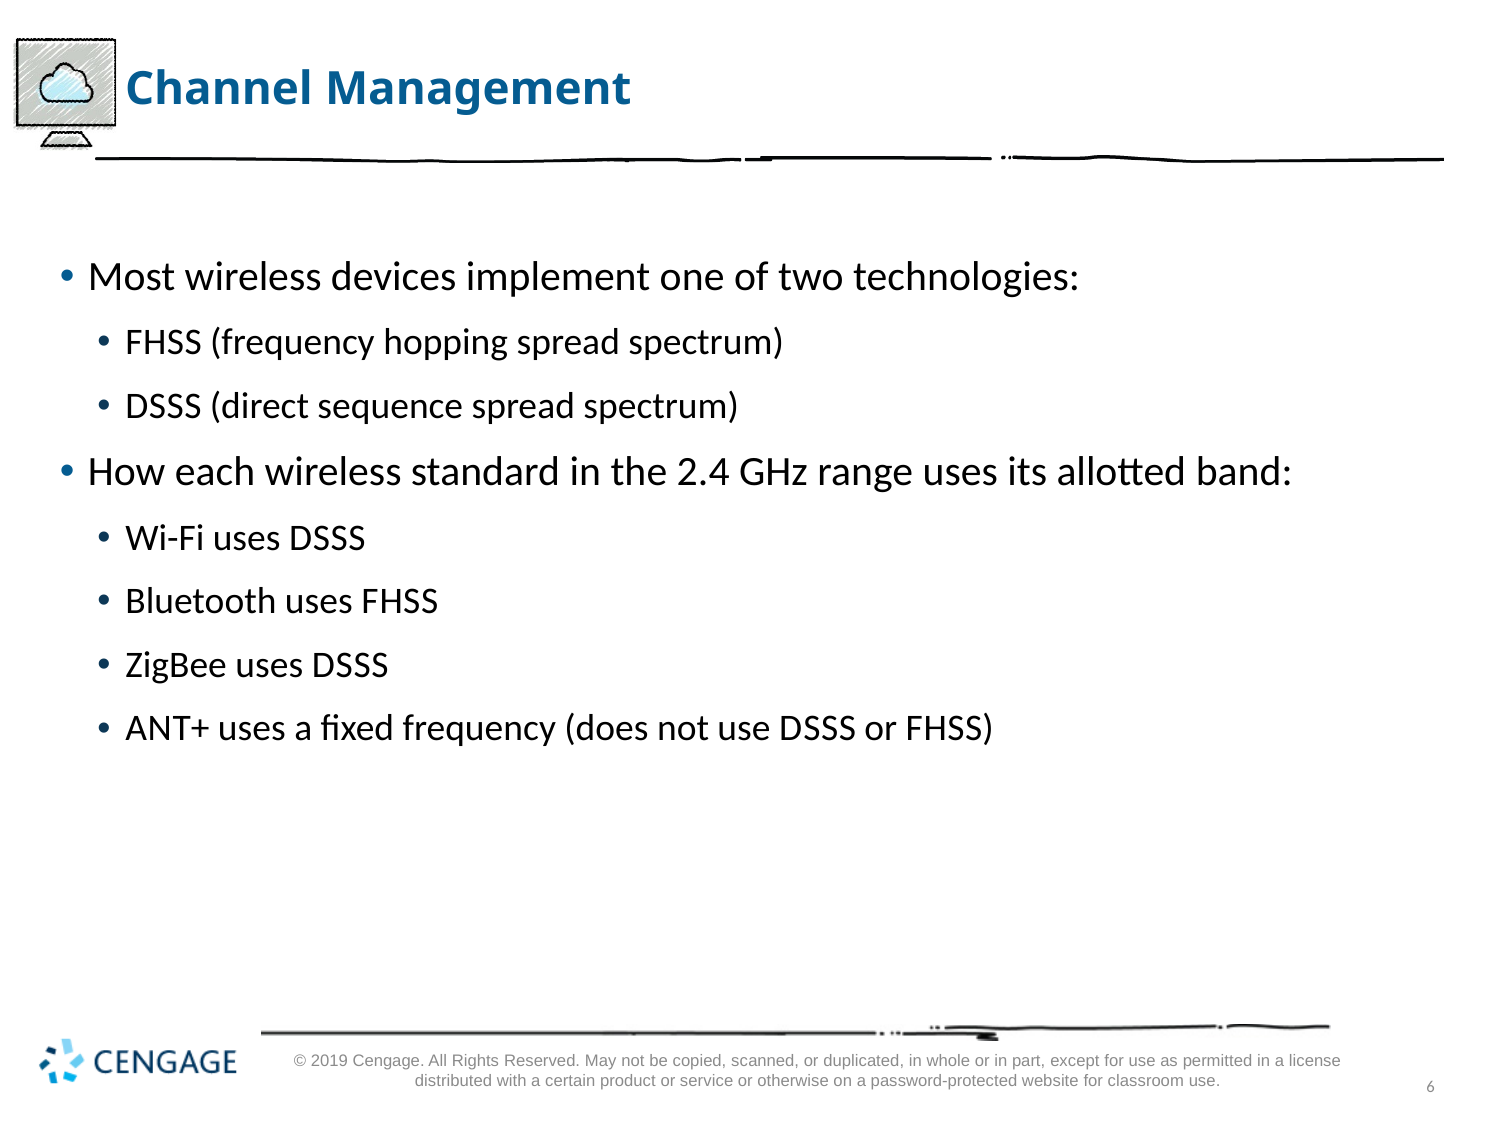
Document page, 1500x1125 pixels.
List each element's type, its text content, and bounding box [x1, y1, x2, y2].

picture [13, 36, 117, 151]
picture [95, 155, 1444, 163]
footer © 2019 Cengage. All Rights Reserved. May not be copied, scanned, or duplicated, in whole or in part, except for use as permitted in a license distributed with a certain product or service or otherwise on a password-protected website for classroom use. [262, 1050, 1375, 1091]
picture [261, 1024, 1331, 1041]
picture [19, 1025, 249, 1096]
list Most wireless devices implement one of two technologies: F H S S (frequency hopping spread spectrum) D S S S (direct sequence spread spectrum) How each wireless standard in the 2.4 GHz range uses its allotted band: Wi-Fi uses D S S S Bluetooth uses F H S S ZigBee uses D S S S A N T+ uses a fixed frequency (does not use D S S S or F H S S) [59, 252, 1441, 755]
title Channel Management [125, 66, 1442, 116]
